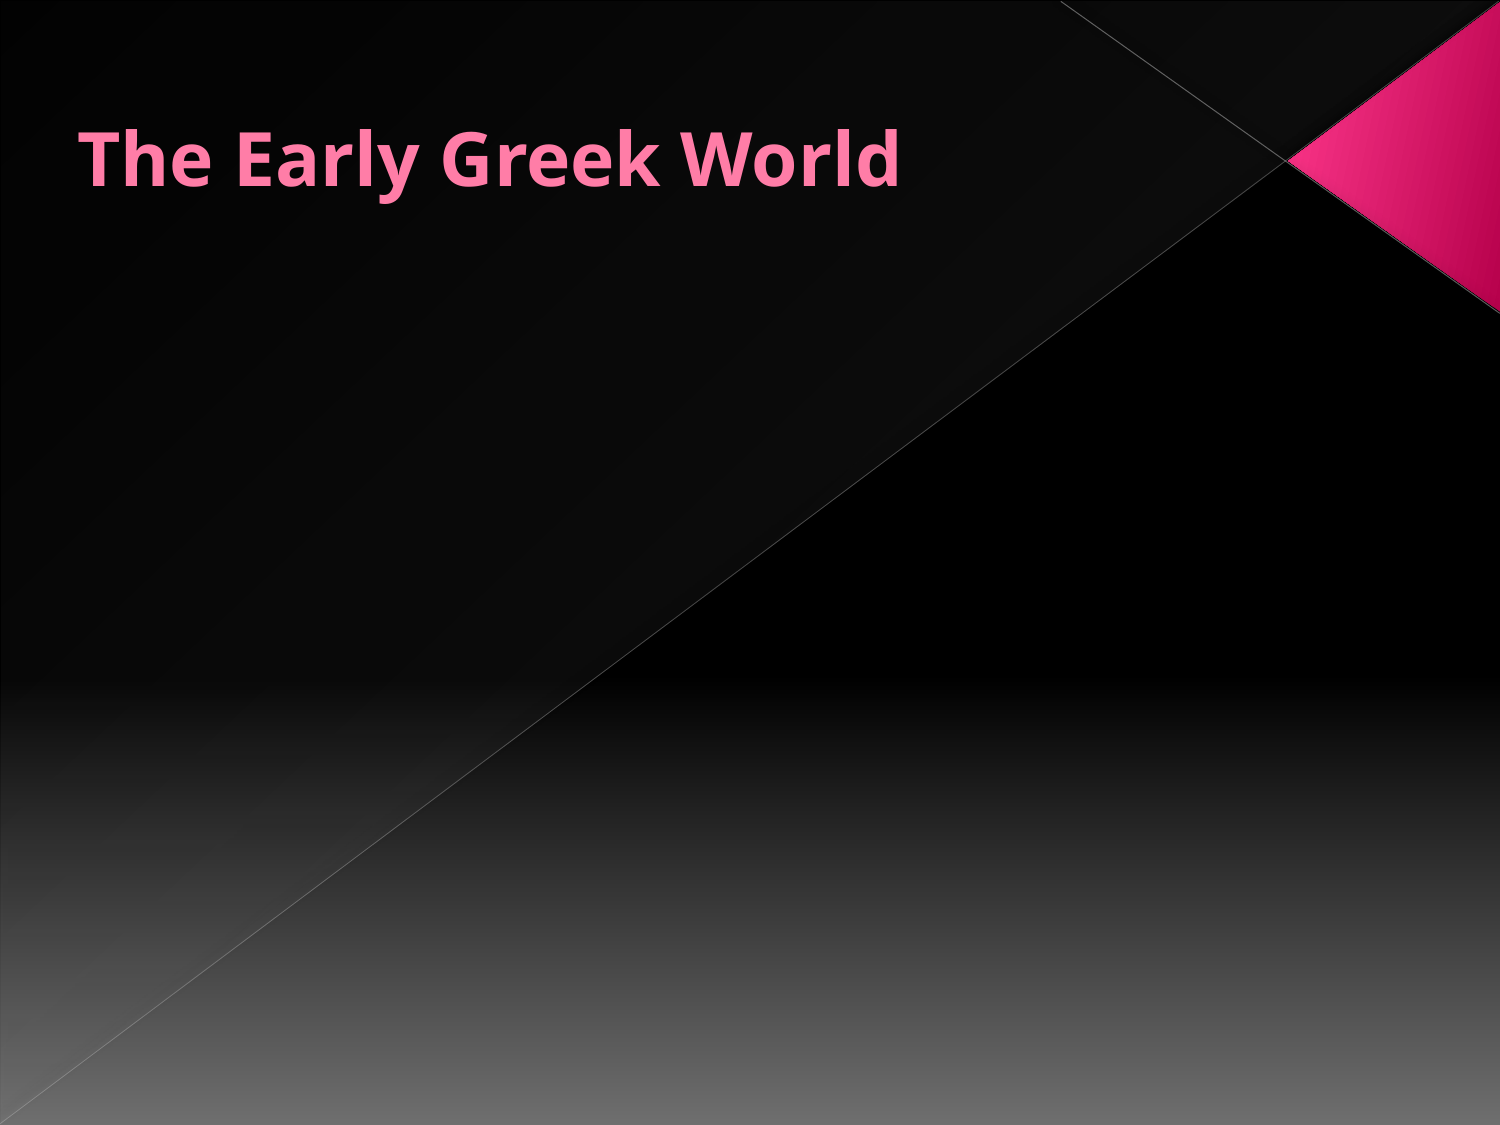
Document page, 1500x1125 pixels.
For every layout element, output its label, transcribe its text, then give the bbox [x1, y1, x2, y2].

title The Early Greek World [62, 44, 1250, 268]
